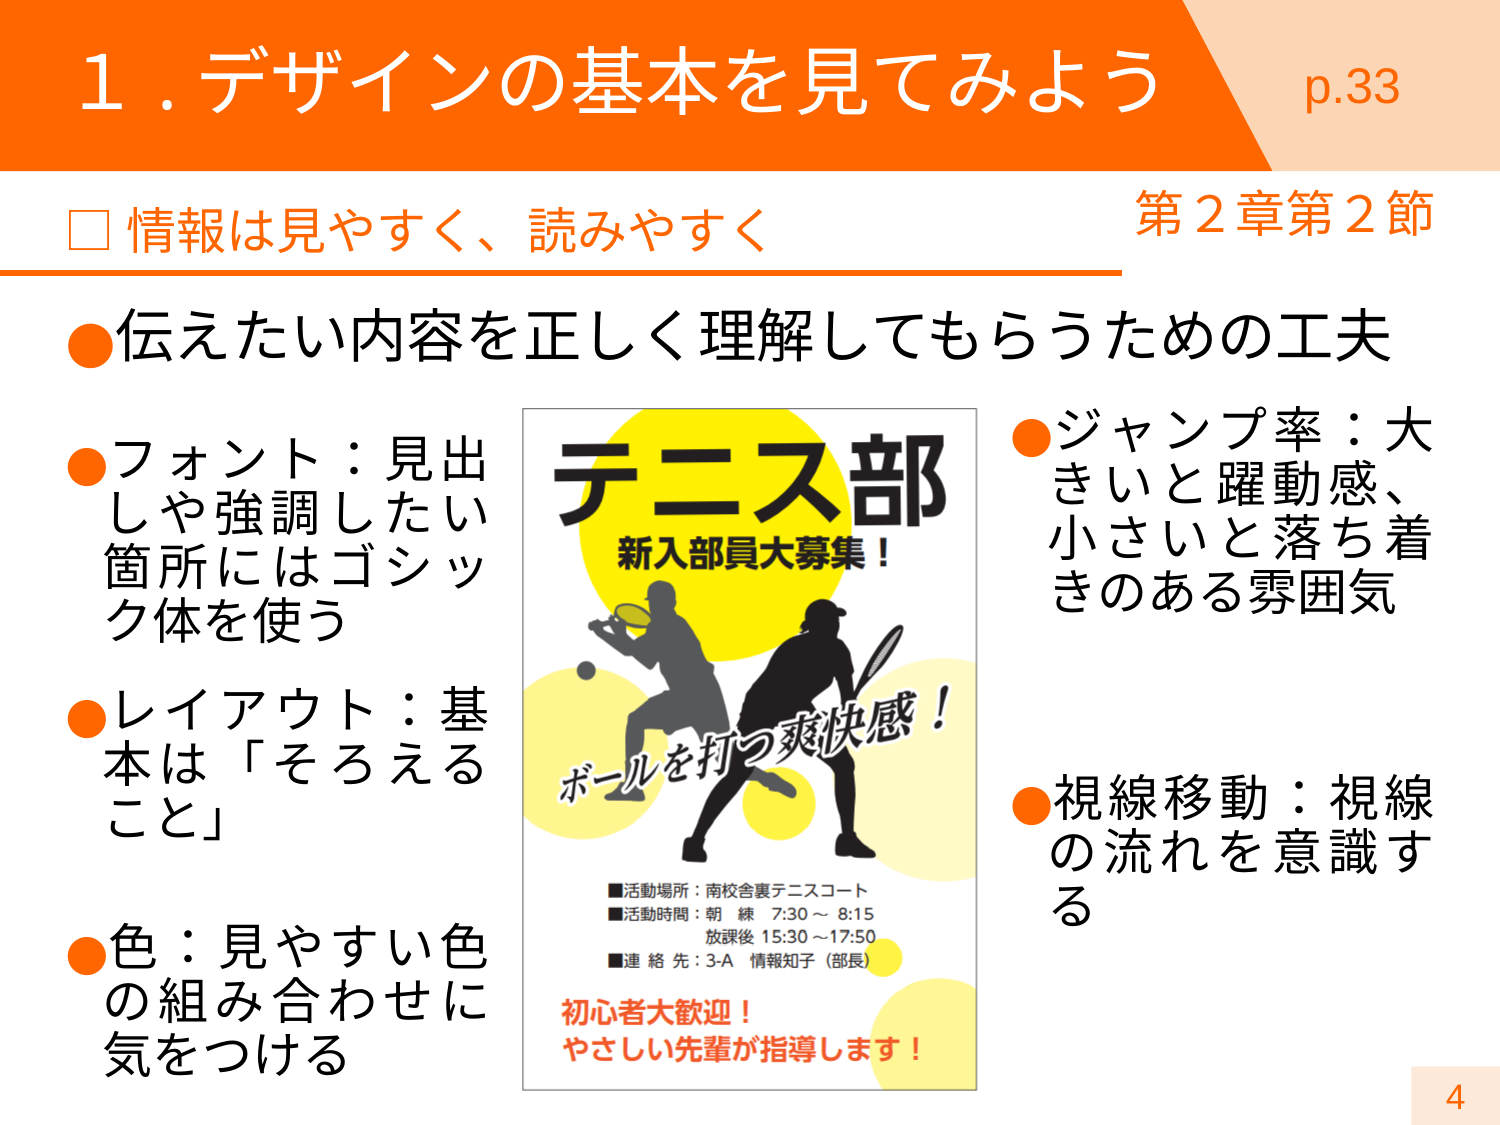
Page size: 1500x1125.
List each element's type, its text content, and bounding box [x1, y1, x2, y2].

text_box 色：見やすい色の組み合わせに気をつける [64, 922, 491, 1092]
text_box ジャンプ率：大きいと躍動感、小さいと落ち着きのある雰囲気 [1009, 405, 1435, 629]
picture [511, 403, 988, 1098]
text_box レイアウト：基本は「そろえること」 [64, 685, 491, 856]
list □情報は見やすく、読みやすく [64, 198, 1122, 269]
slide_number 4 [1411, 1065, 1500, 1125]
list 第２章第２節 [1065, 181, 1436, 252]
title １.デザインの基本を見てみよう [64, 0, 1270, 172]
text_box フォント：見出しや強調したい箇所にはゴシック体を使う [64, 434, 491, 658]
text_box 視線移動：視線の流れを意識する [1009, 773, 1435, 943]
list p.33 [1269, 53, 1436, 123]
text_box 伝えたい内容を正しく理解してもらうための工夫 [64, 307, 1436, 378]
